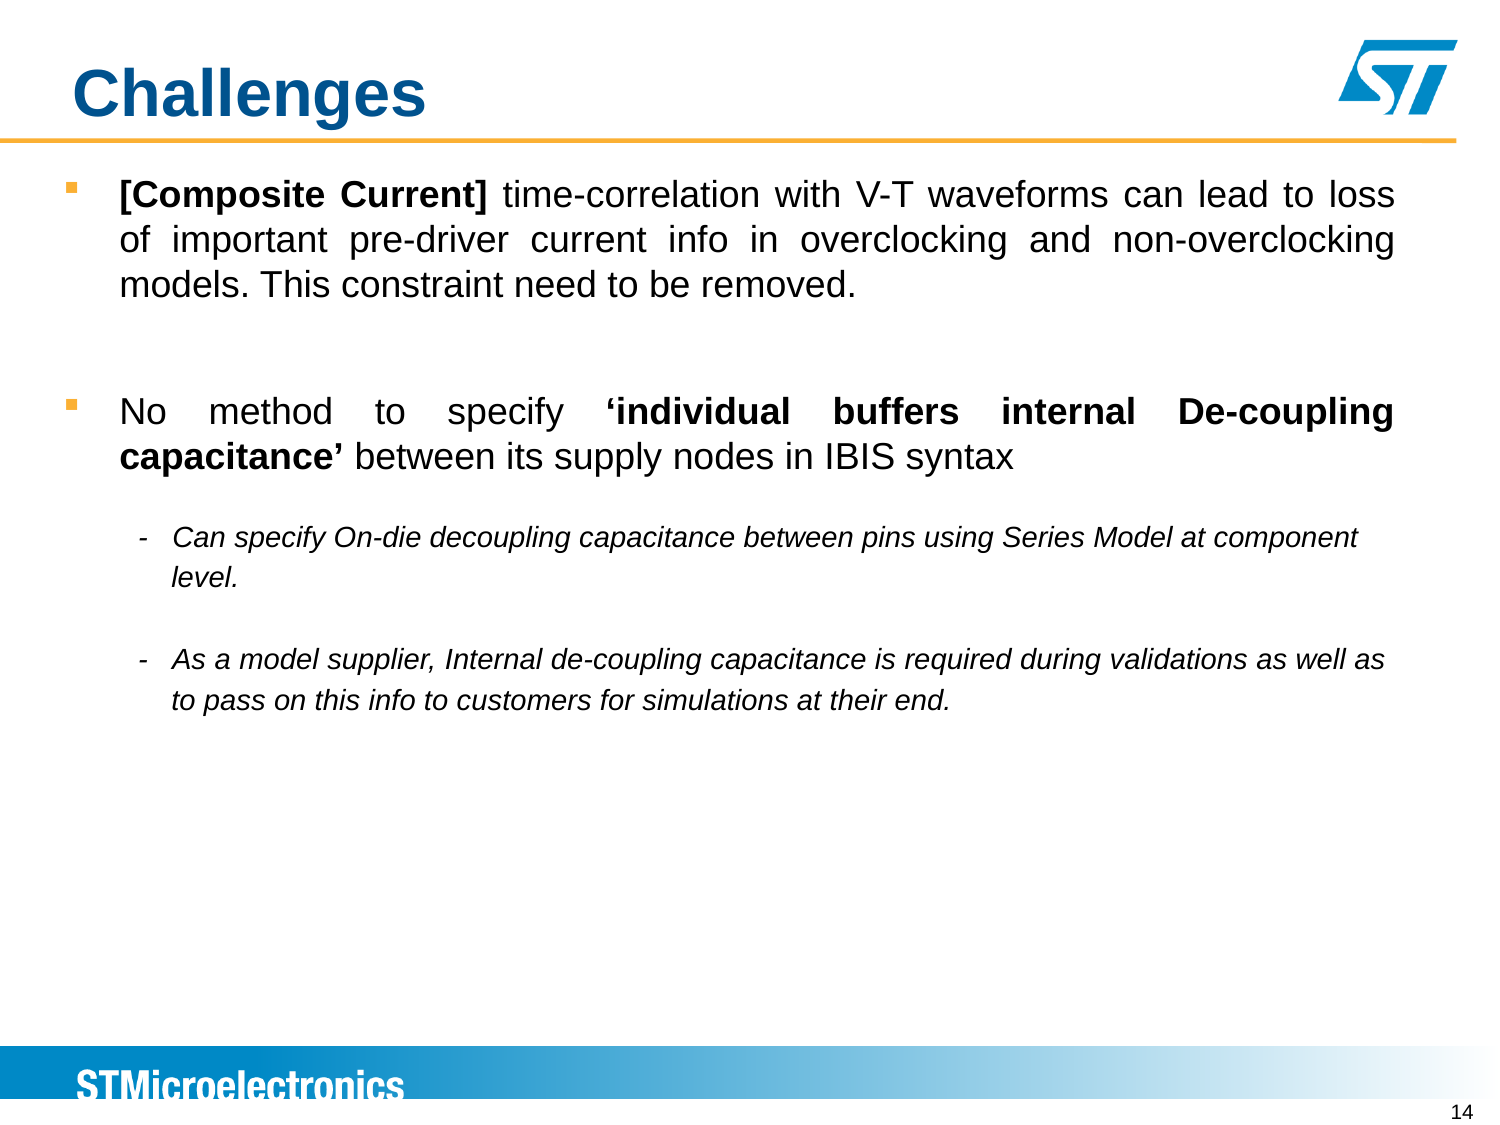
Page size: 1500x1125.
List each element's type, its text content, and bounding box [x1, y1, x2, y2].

list [Composite Current] time-correlation with V-T waveforms can lead to loss of important pre-driver current info in overclocking and non-overclocking models. This constraint need to be removed. No method to specify ‘individual buffers internal De-coupling capacitance’ between its supply nodes in IBIS syntax - Can specify On-die decoupling capacitance between pins using Series Model at component level. - As a model supplier, Internal de-coupling capacitance is required during validations as well as to pass on this info to customers for simulations at their end. [47, 162, 1411, 1001]
slide_number 14 [1413, 1086, 1489, 1125]
picture [1328, 37, 1462, 117]
title Challenges [57, 24, 1283, 138]
picture [0, 1046, 1500, 1101]
